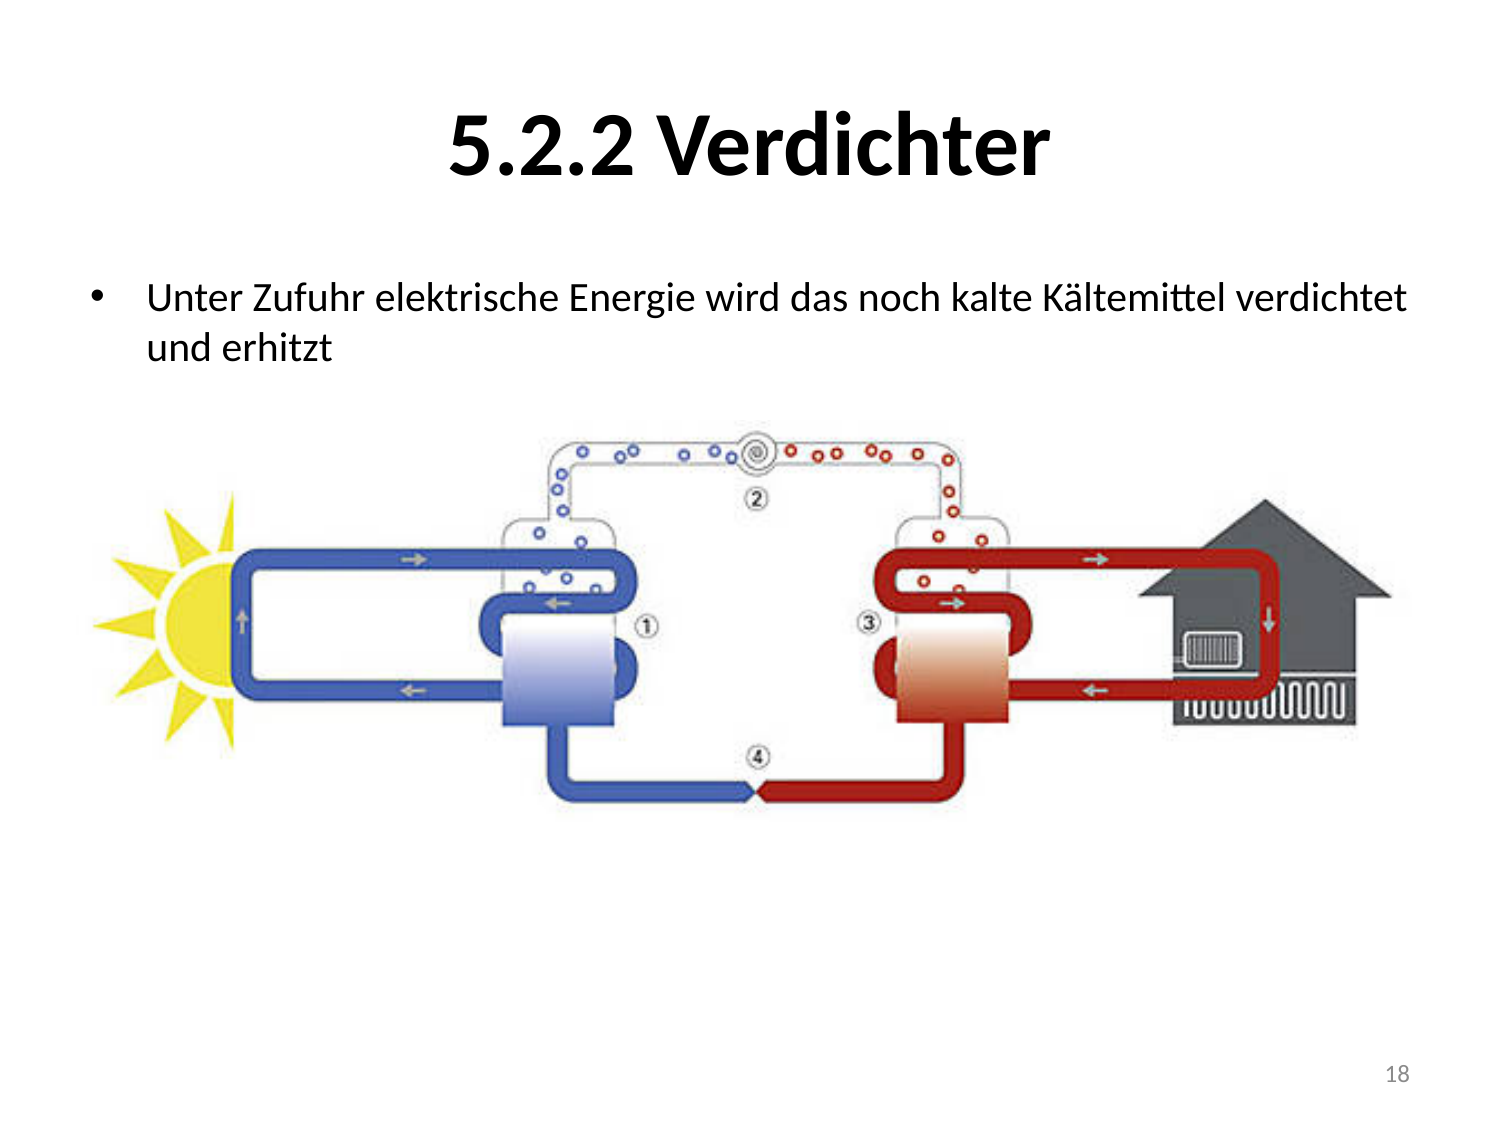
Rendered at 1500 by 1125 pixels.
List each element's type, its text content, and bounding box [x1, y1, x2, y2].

title 5.2.2 Verdichter [75, 45, 1425, 233]
picture [76, 420, 1412, 822]
slide_number 18 [1074, 1042, 1425, 1103]
list Unter Zufuhr elektrische Energie wird das noch kalte Kältemittel verdichtet und erhitzt [75, 262, 1425, 398]
